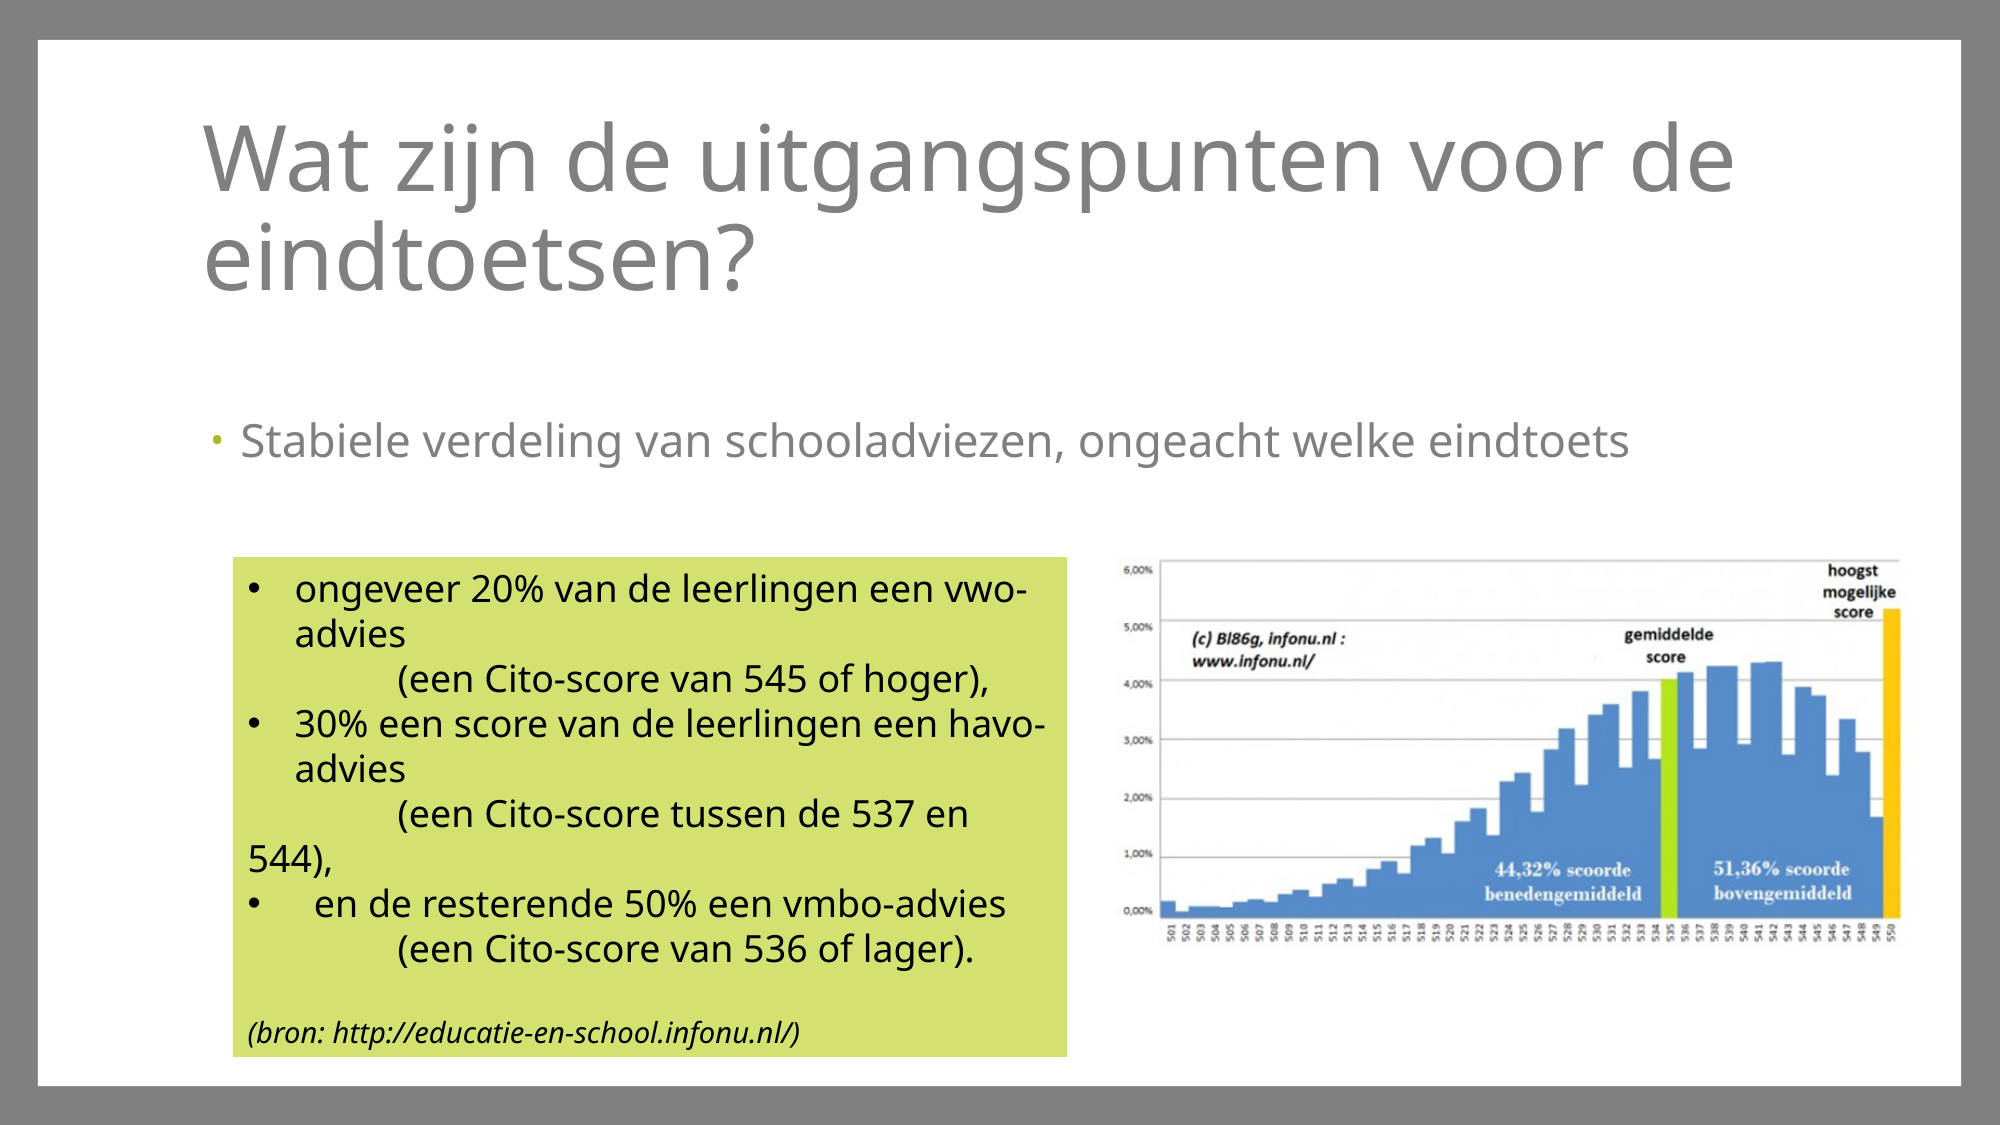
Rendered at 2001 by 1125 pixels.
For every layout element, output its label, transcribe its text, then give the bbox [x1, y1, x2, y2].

text_box ongeveer 20% van de leerlingen een vwo-advies (een Cito-score van 545 of hoger), 30% een score van de leerlingen een havo-advies (een Cito-score tussen de 537 en 544), en de resterende 50% een vmbo-advies (een Cito-score van 536 of lager). (bron: http://educatie-en-school.infonu.nl/) [232, 557, 1068, 1057]
list Stabiele verdeling van schooladviezen, ongeacht welke eindtoets [187, 410, 1808, 1073]
picture [1116, 556, 1911, 948]
title Wat zijn de uitgangspunten voor de eindtoetsen? [187, 99, 1808, 323]
